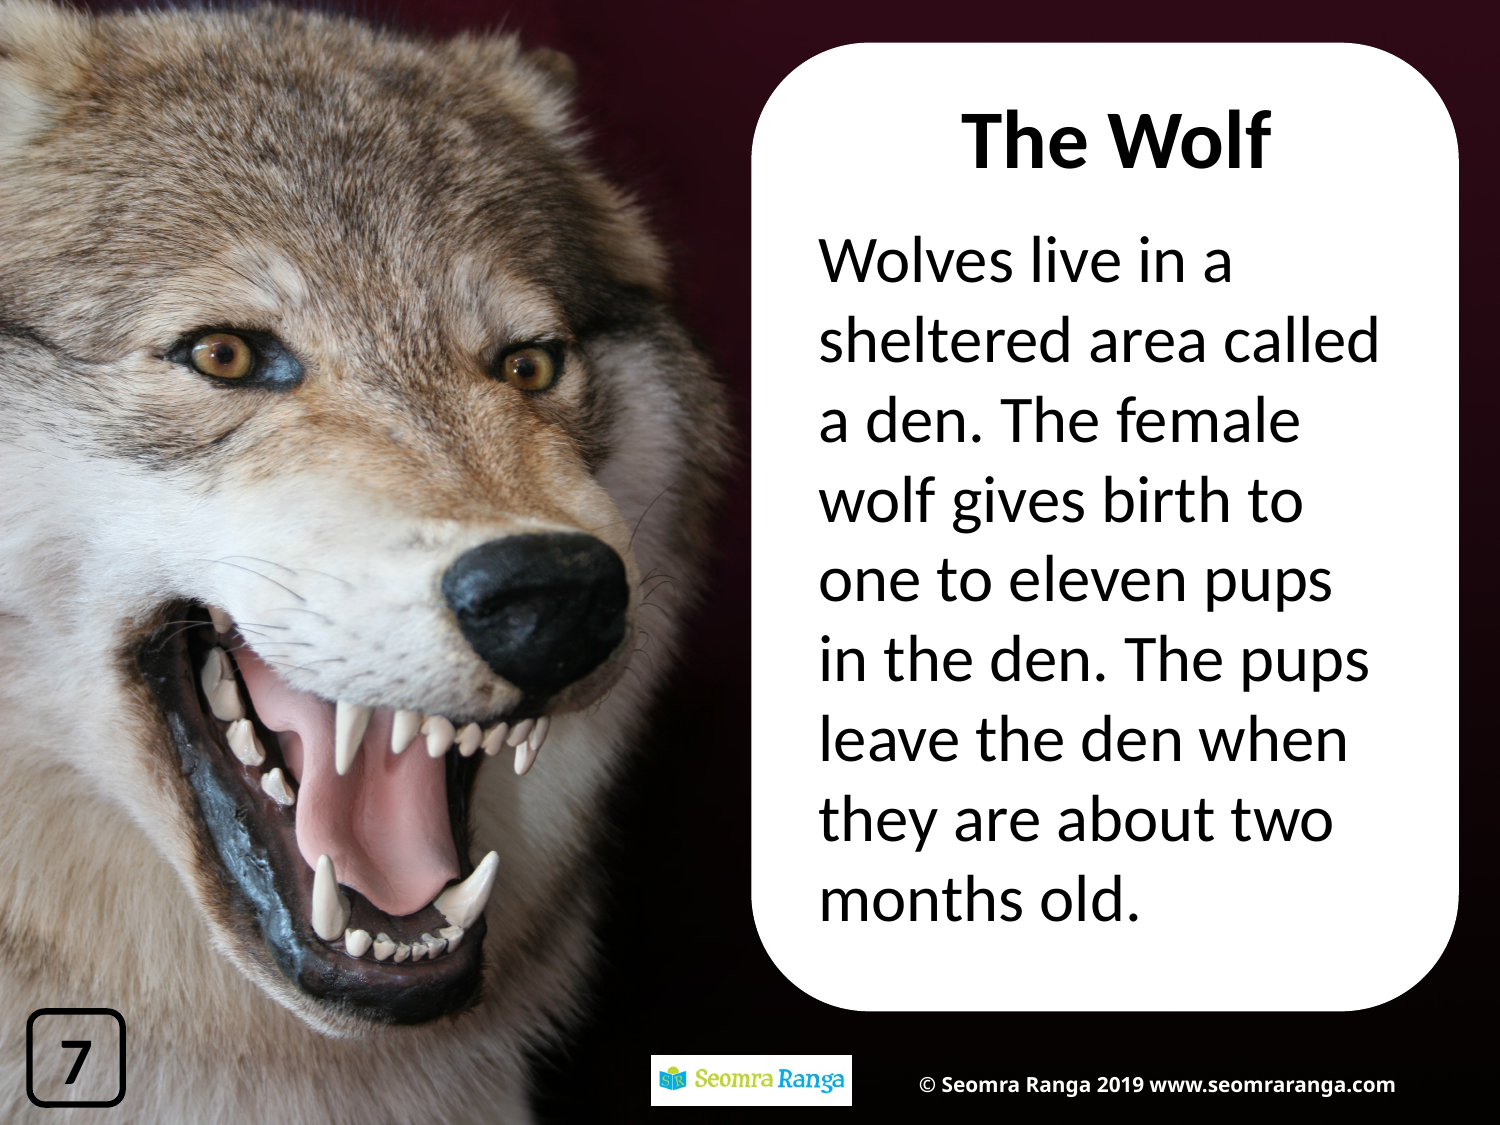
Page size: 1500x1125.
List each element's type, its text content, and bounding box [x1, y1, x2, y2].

picture [0, 0, 1500, 1125]
text_box The Wolf [874, 78, 1359, 193]
text_box © Seomra Ranga 2019 www.seomraranga.com [879, 1064, 1436, 1104]
text_box 7 [27, 1009, 125, 1107]
text_box Wolves live in a sheltered area called a den. The female wolf gives birth to one to eleven pups in the den. The pups leave the den when they are about two months old. [803, 208, 1407, 943]
text_box [749, 40, 1461, 1014]
